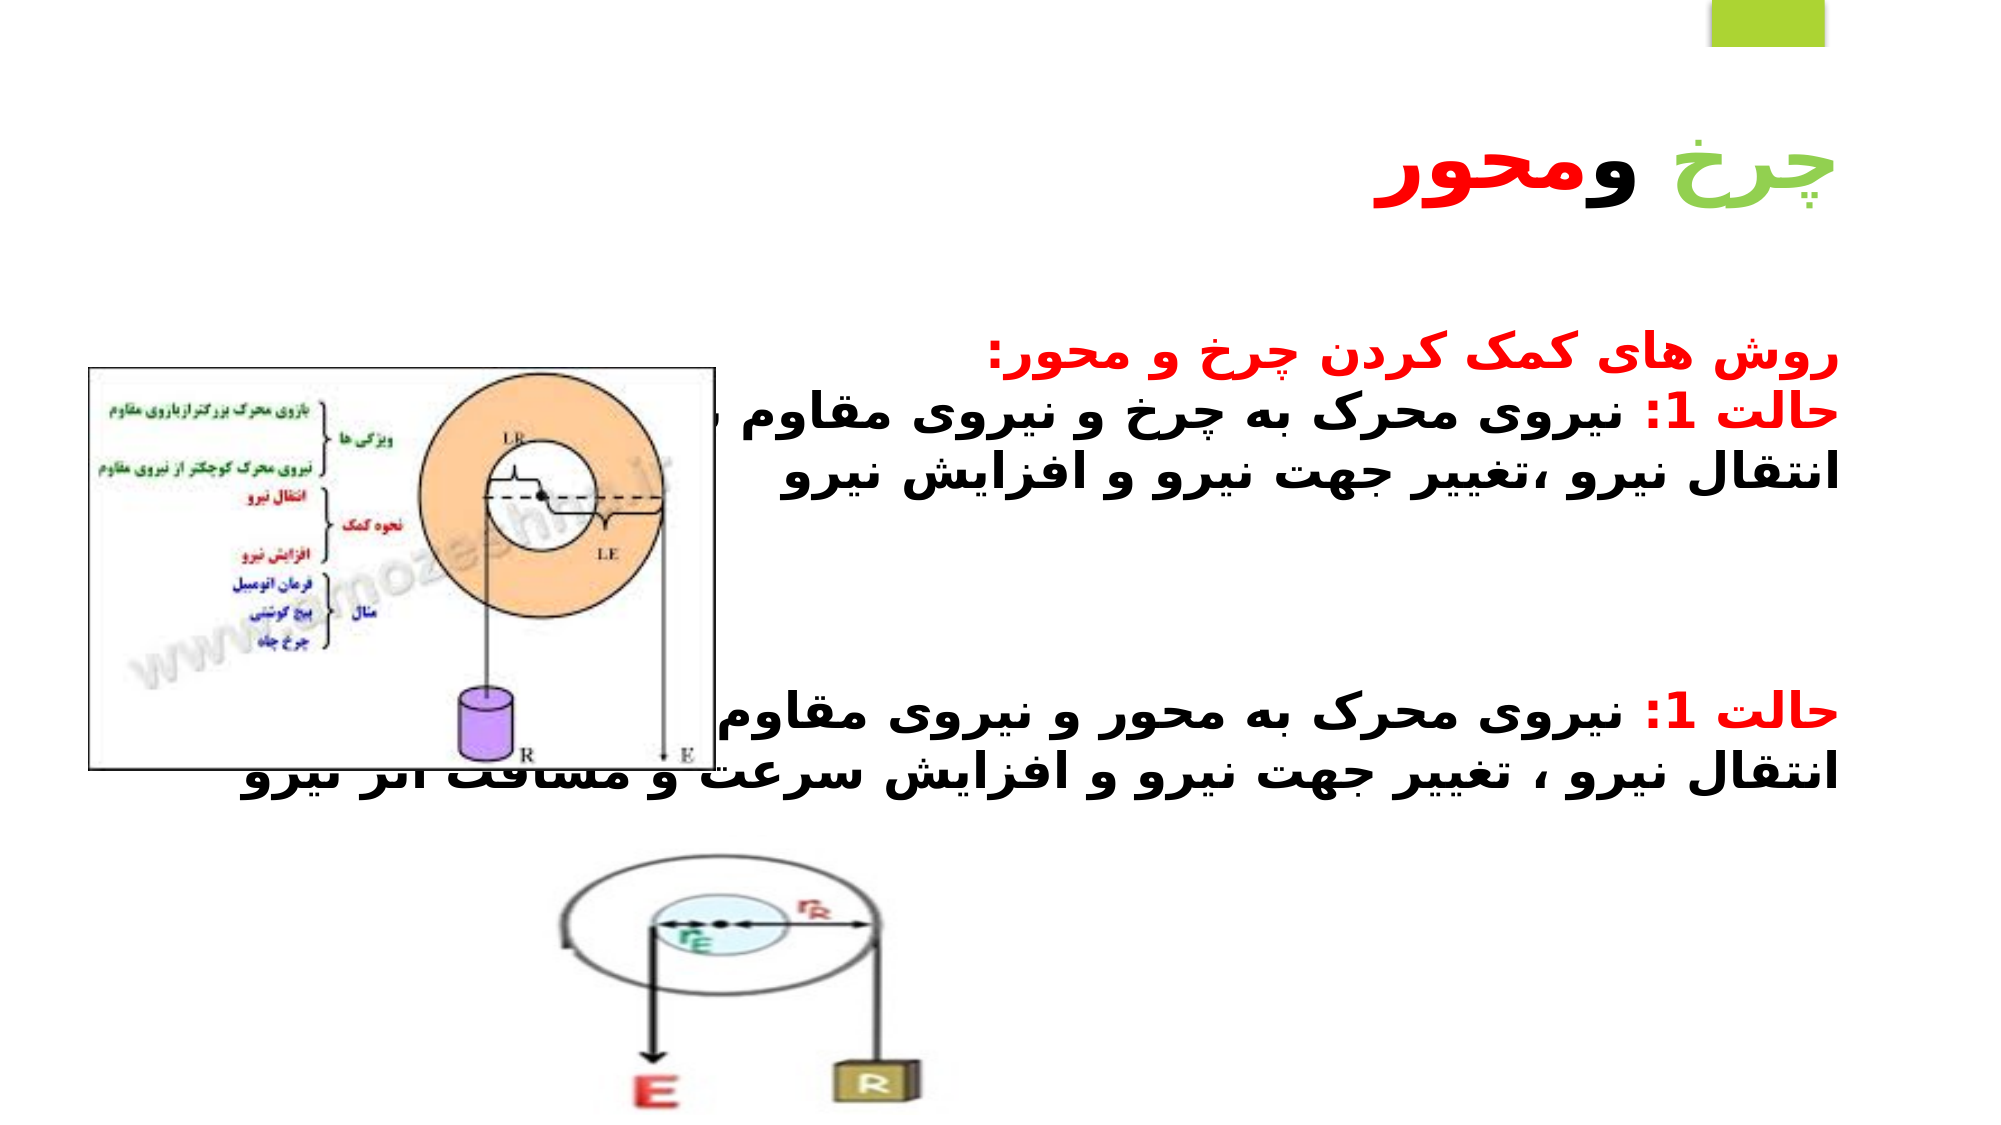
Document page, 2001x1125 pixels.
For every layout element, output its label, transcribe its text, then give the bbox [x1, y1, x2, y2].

text_box روش های کمک کردن چرخ و محور: حالت 1: نیروی محرک به چرخ و نیروی مقاوم به محور وارد شود: انتقال نیرو ،تغییر جهت نیرو و افزایش نیرو حالت 1: نیروی محرک به محور و نیروی مقاوم به چرخ وارد شود: انتقال نیرو ، تغییر جهت نیرو و افزایش سرعت و مسافت اثر نیرو [50, 311, 1857, 1106]
picture [508, 835, 1004, 1115]
picture [88, 367, 717, 772]
slide_number 17 [1698, 48, 1836, 175]
text_box چرخ ومحور [969, 47, 1858, 214]
